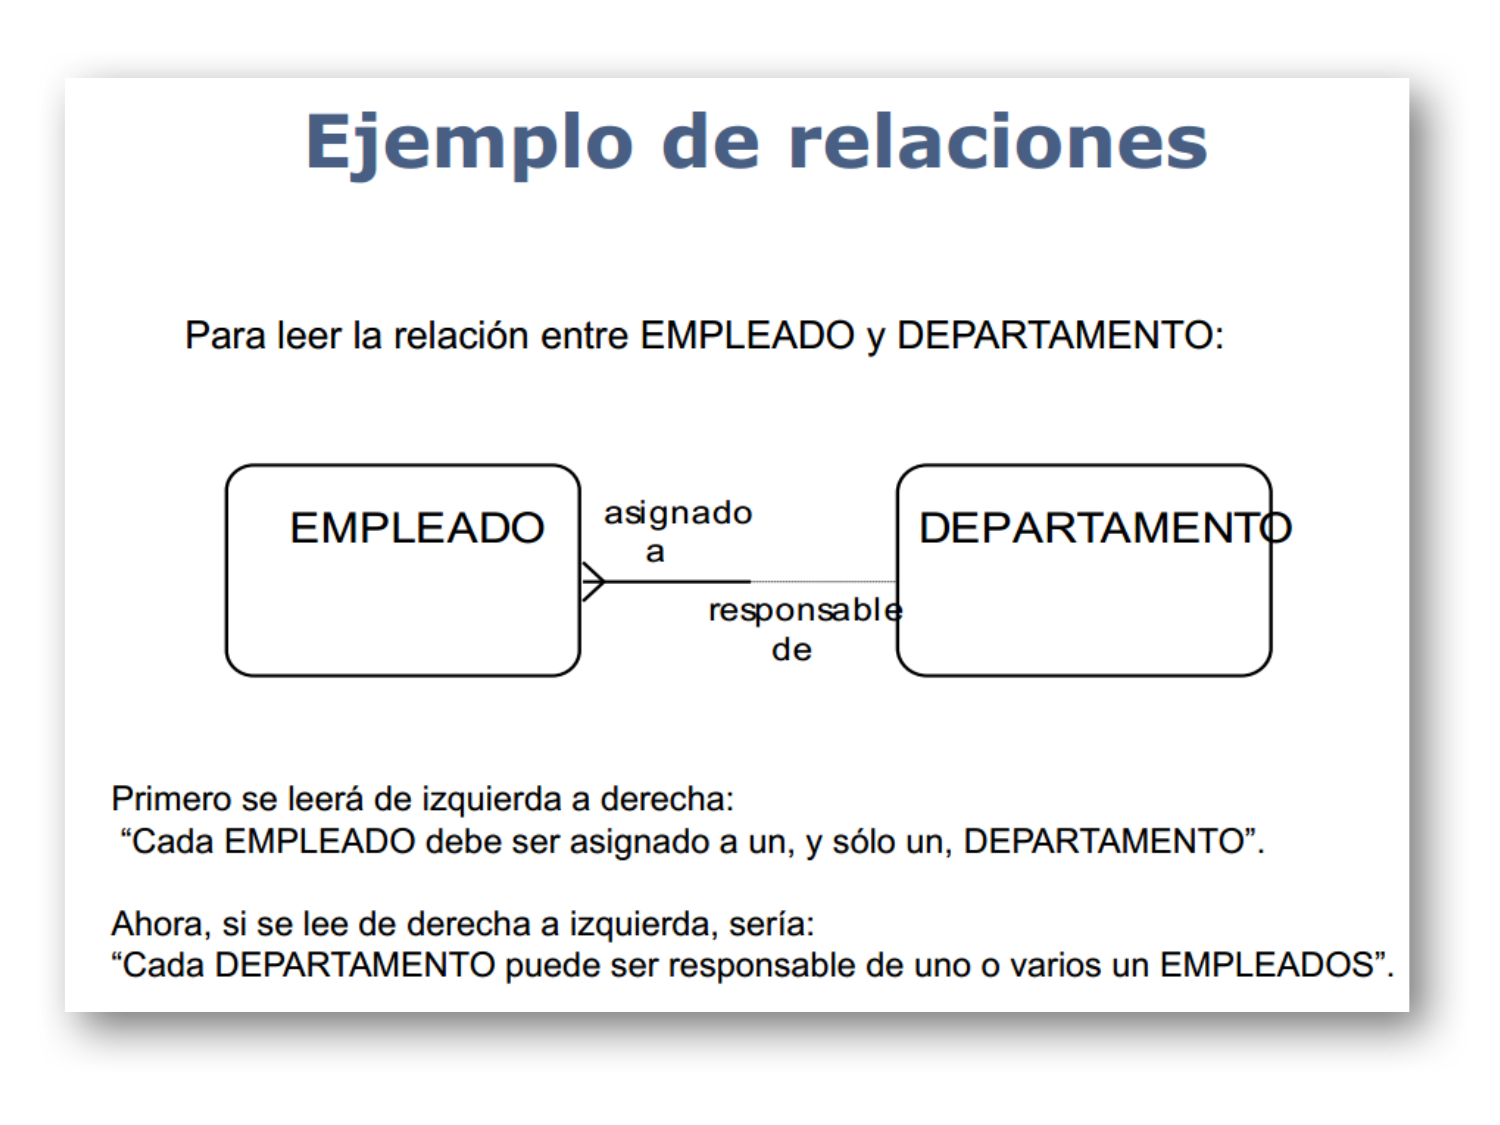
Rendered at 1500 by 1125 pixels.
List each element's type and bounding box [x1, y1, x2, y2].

picture [64, 77, 1410, 1012]
